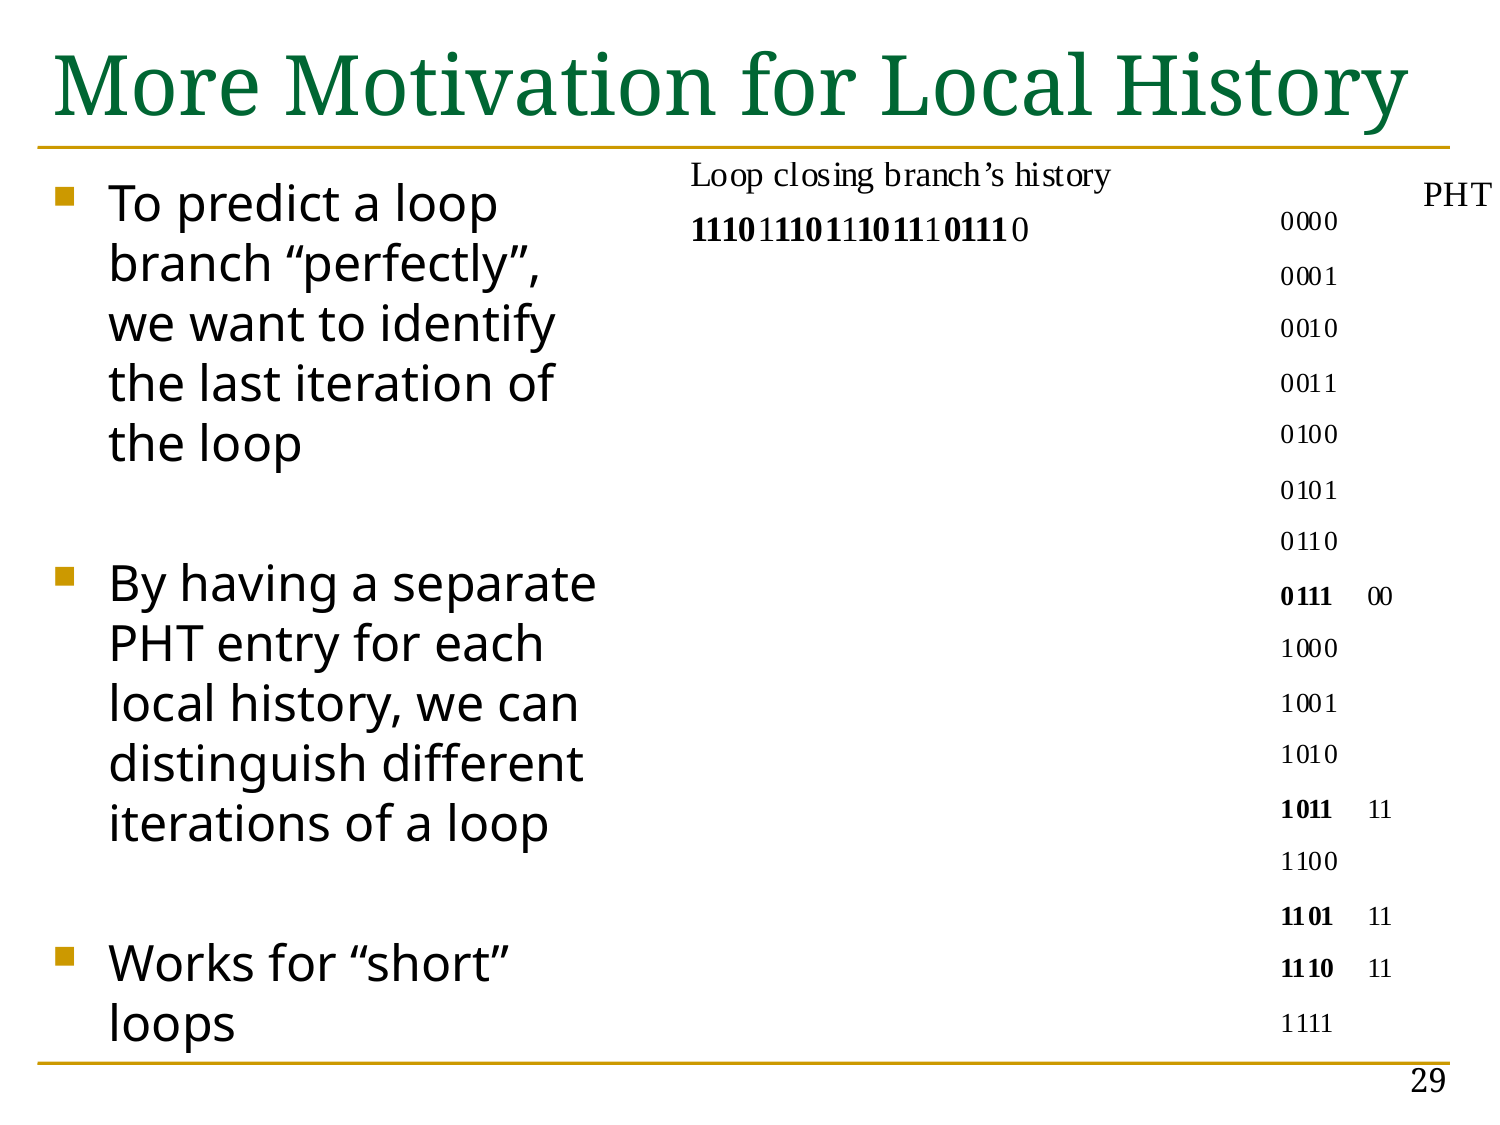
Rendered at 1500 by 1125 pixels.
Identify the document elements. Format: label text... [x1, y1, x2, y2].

slide_number 29 [1111, 1064, 1462, 1112]
title More Motivation for Local History [37, 24, 1450, 200]
picture [690, 162, 1495, 1056]
list To predict a loop branch “perfectly”, we want to identify the last iteration of the loop By having a separate PHT entry for each local history, we can distinguish different iterations of a loop Works for “short” loops [37, 163, 625, 1016]
